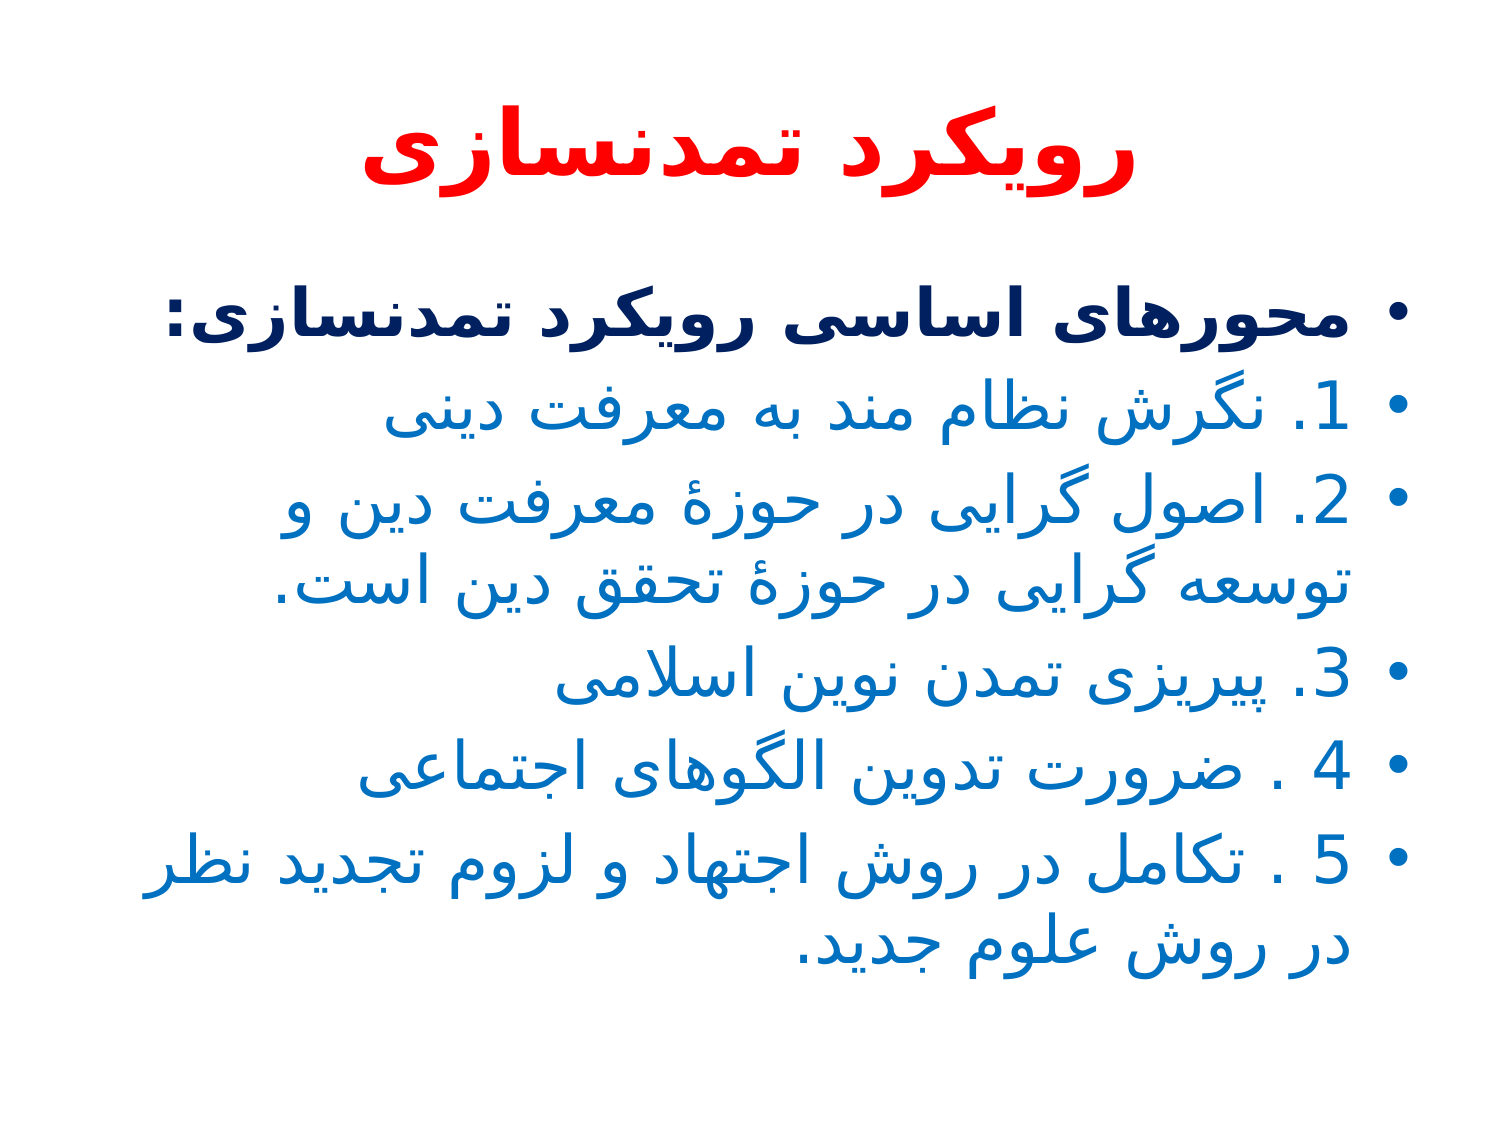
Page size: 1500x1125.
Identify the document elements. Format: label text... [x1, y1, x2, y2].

list محورهای اساسی رویکرد تمدن‏سازی: 1. نگرش نظام مند به معرفت دینی 2. اصول گرایی در حوزۀ معرفت دین و توسعه گرایی در حوزۀ تحقق دین است. 3. پی‏ریزی تمدن نوین اسلامی 4 . ضرورت تدوین الگوهای اجتماعی 5 . تکامل در روش اجتهاد و لزوم تجدید نظر در روش علوم جدید. [75, 262, 1425, 1005]
title رویکرد تمدن‏سازی [75, 45, 1425, 233]
